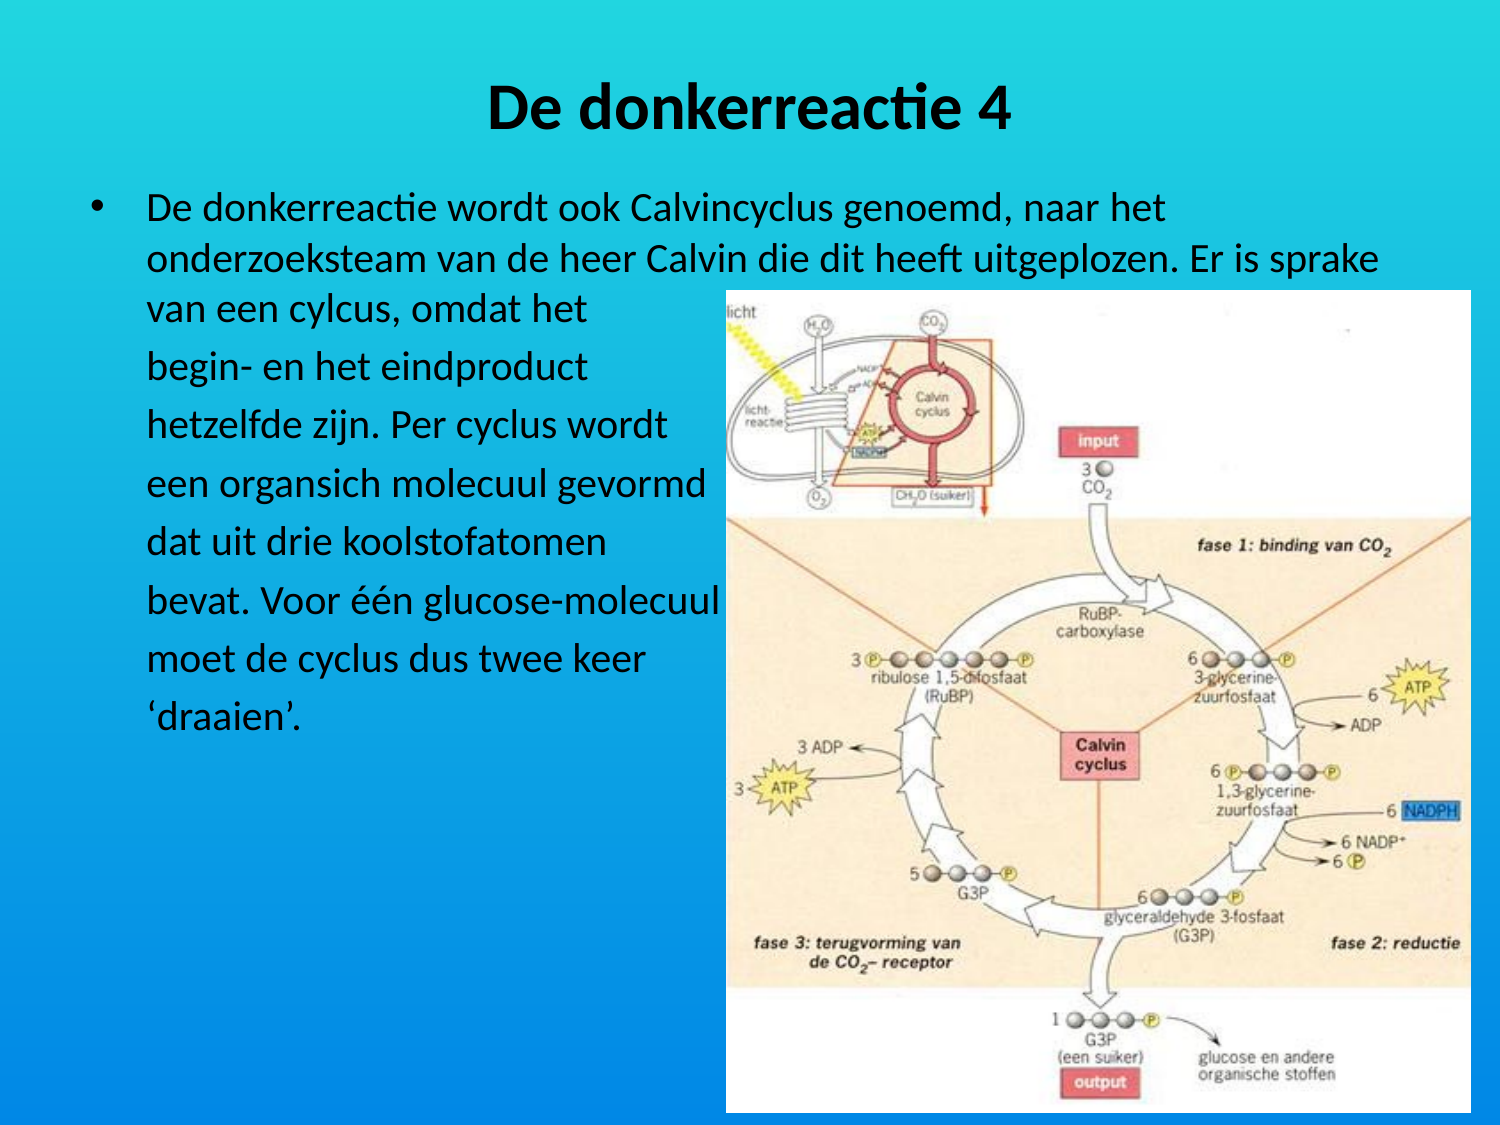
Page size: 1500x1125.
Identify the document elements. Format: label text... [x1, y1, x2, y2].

picture [726, 290, 1500, 1113]
list De donkerreactie wordt ook Calvincyclus genoemd, naar het onderzoeksteam van de heer Calvin die dit heeft uitgeplozen. Er is sprake van een cylcus, omdat het begin- en het eindproduct hetzelfde zijn. Per cyclus wordt een organsich molecuul gevormd dat uit drie koolstofatomen bevat. Voor één glucose-molecuul moet de cyclus dus twee keer ‘draaien’. [75, 172, 1425, 1071]
title De donkerreactie 4 [75, 45, 1425, 161]
